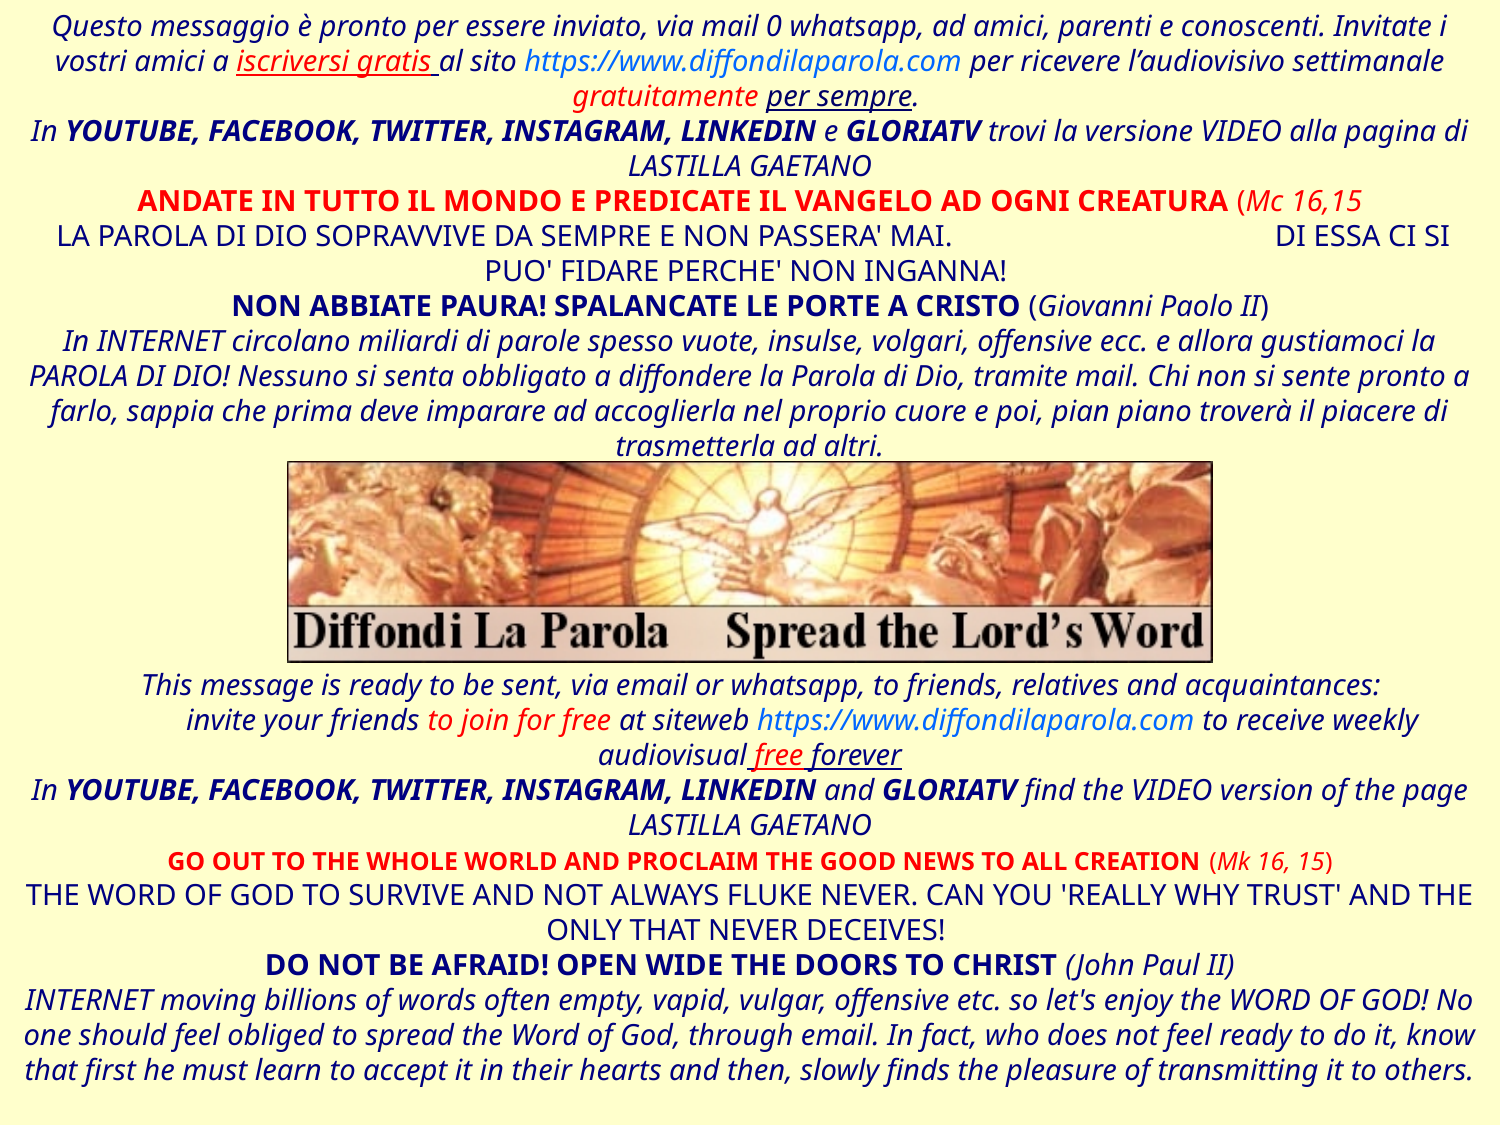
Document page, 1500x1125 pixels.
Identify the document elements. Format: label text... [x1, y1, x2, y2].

picture [287, 461, 1213, 663]
text_box Questo messaggio è pronto per essere inviato, via mail 0 whatsapp, ad amici, parenti e conoscenti. Invitate i vostri amici a iscriversi gratis al sito https://www.diffondilaparola.com per ricevere l’audiovisivo settimanale gratuitamente per sempre. In YOUTUBE, FACEBOOK, TWITTER, INSTAGRAM, LINKEDIN e GLORIATV trovi la versione VIDEO alla pagina di LASTILLA GAETANO ANDATE IN TUTTO IL MONDO E PREDICATE IL VANGELO AD OGNI CREATURA (Mc 16,15 LA PAROLA DI DIO SOPRAVVIVE DA SEMPRE E NON PASSERA' MAI. DI ESSA CI SI PUO' FIDARE PERCHE' NON INGANNA! NON ABBIATE PAURA! SPALANCATE LE PORTE A CRISTO (Giovanni Paolo II) In INTERNET circolano miliardi di parole spesso vuote, insulse, volgari, offensive ecc. e allora gustiamoci la PAROLA DI DIO! Nessuno si senta obbligato a diffondere la Parola di Dio, tramite mail. Chi non si sente pronto a farlo, sappia che prima deve imparare ad accoglierla nel proprio cuore e poi, pian piano troverà il piacere di trasmetterla ad altri. This message is ready to be sent, via email or whatsapp, to friends, relatives and acquaintances: invite your friends to join for free at siteweb https://www.diffondilaparola.com to receive weekly audiovisual free forever In YOUTUBE, FACEBOOK, TWITTER, INSTAGRAM, LINKEDIN and GLORIATV find the VIDEO version of the page LASTILLA GAETANO GO OUT TO THE WHOLE WORLD AND PROCLAIM THE GOOD NEWS TO ALL CREATION (Mk 16, 15) THE WORD OF GOD TO SURVIVE AND NOT ALWAYS FLUKE NEVER. CAN YOU 'REALLY WHY TRUST' AND THE ONLY THAT NEVER DECEIVES! DO NOT BE AFRAID! OPEN WIDE THE DOORS TO CHRIST (John Paul II) INTERNET moving billions of words often empty, vapid, vulgar, offensive etc. so let's enjoy the WORD OF GOD! No one should feel obliged to spread the Word of God, through email. In fact, who does not feel ready to do it, know that first he must learn to accept it in their hearts and then, slowly finds the pleasure of transmitting it to others. [0, 0, 1500, 1094]
